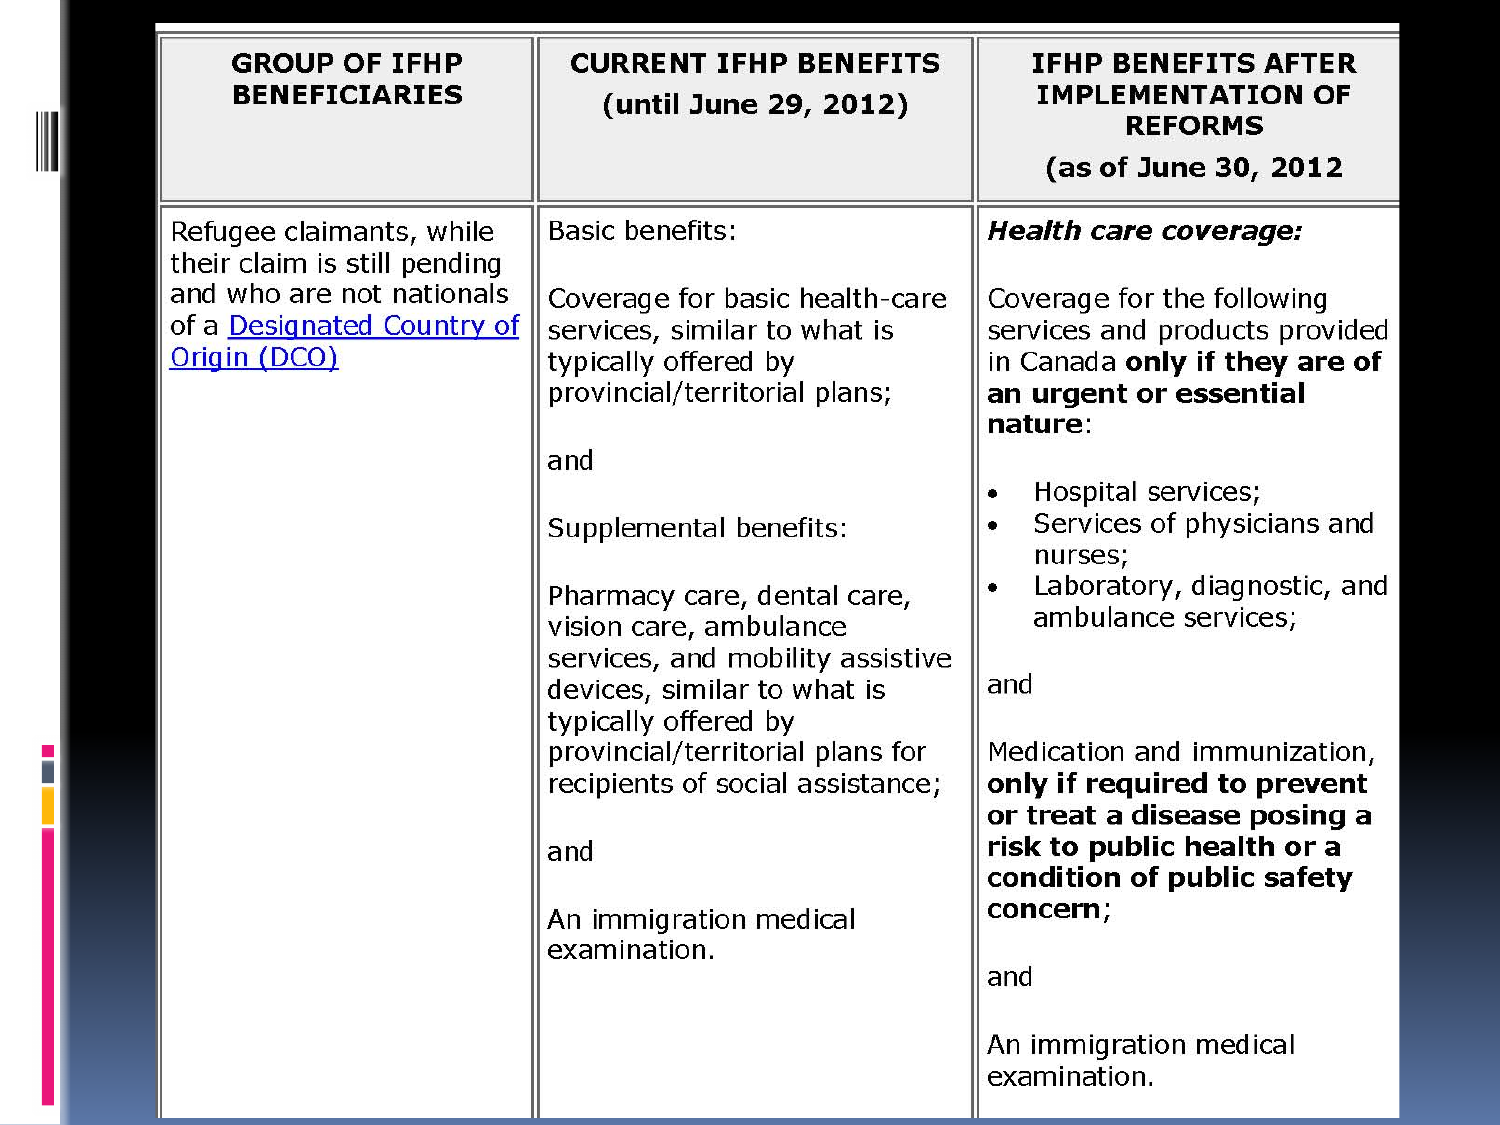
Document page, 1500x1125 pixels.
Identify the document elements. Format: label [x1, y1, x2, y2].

picture [154, 23, 1400, 1119]
